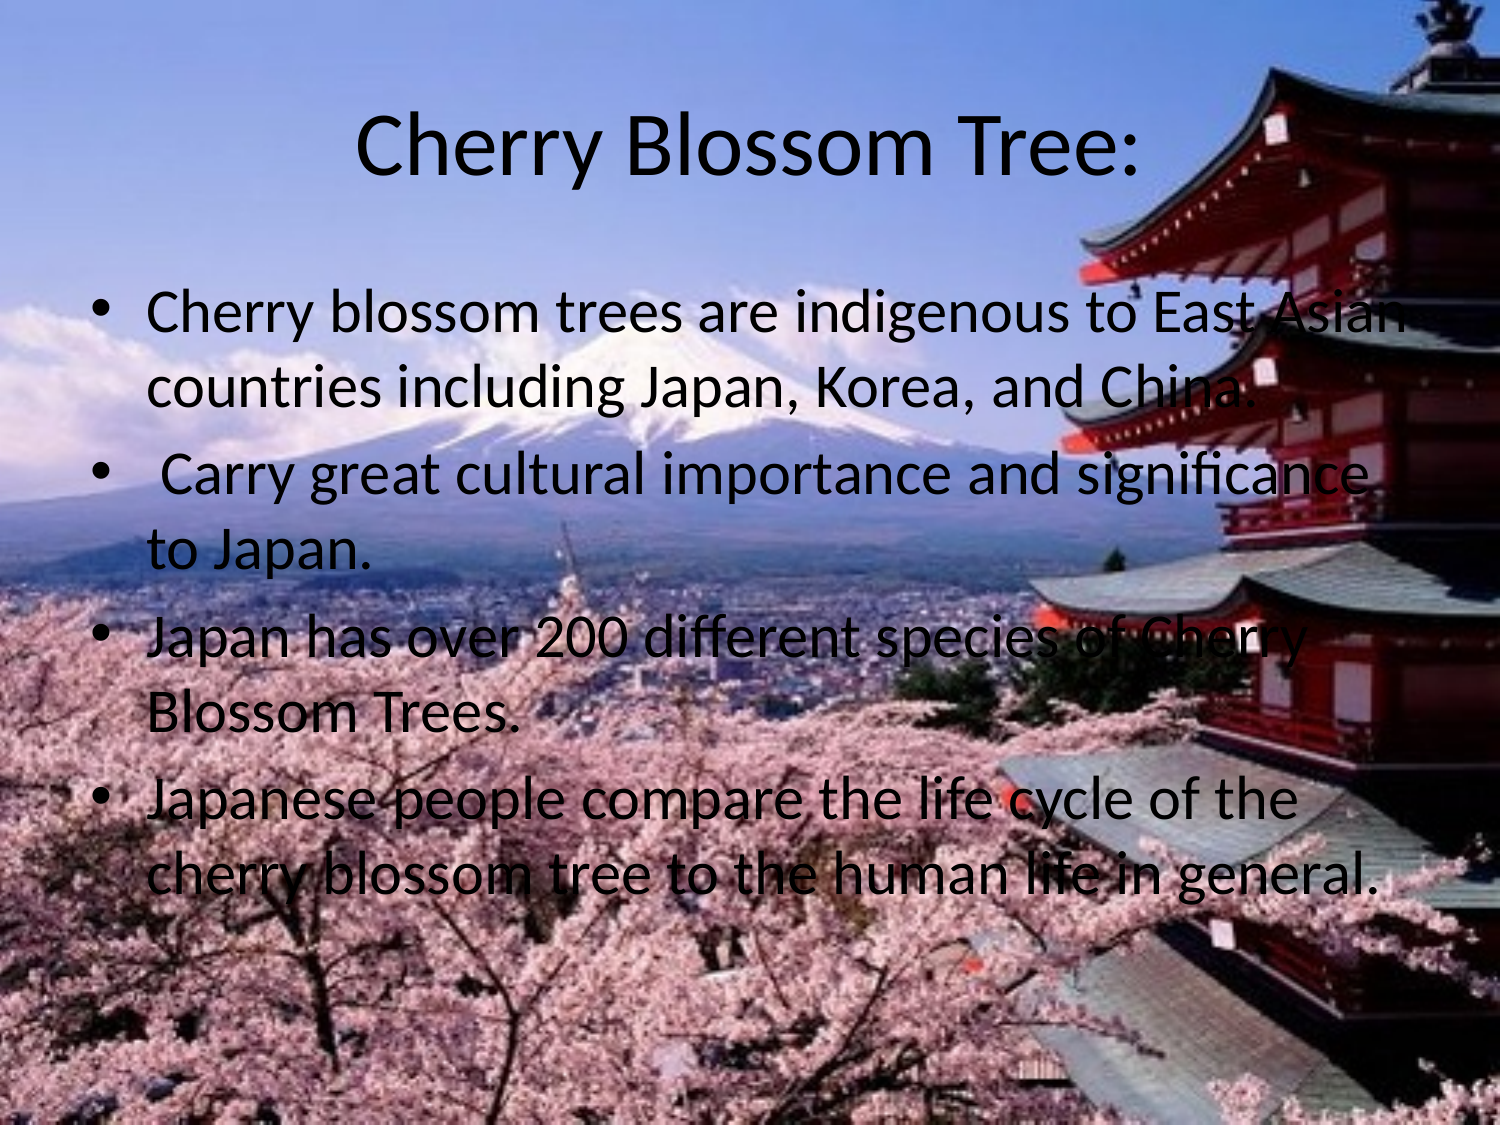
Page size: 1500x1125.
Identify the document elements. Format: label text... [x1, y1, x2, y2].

picture [0, 0, 1500, 1125]
title Cherry Blossom Tree: [74, 44, 1426, 233]
list Cherry blossom trees are indigenous to East Asian countries including Japan, Korea, and China. Carry great cultural importance and significance to Japan. Japan has over 200 different species of Cherry Blossom Trees. Japanese people compare the life cycle of the cherry blossom tree to the human life in general. [74, 262, 1426, 1006]
